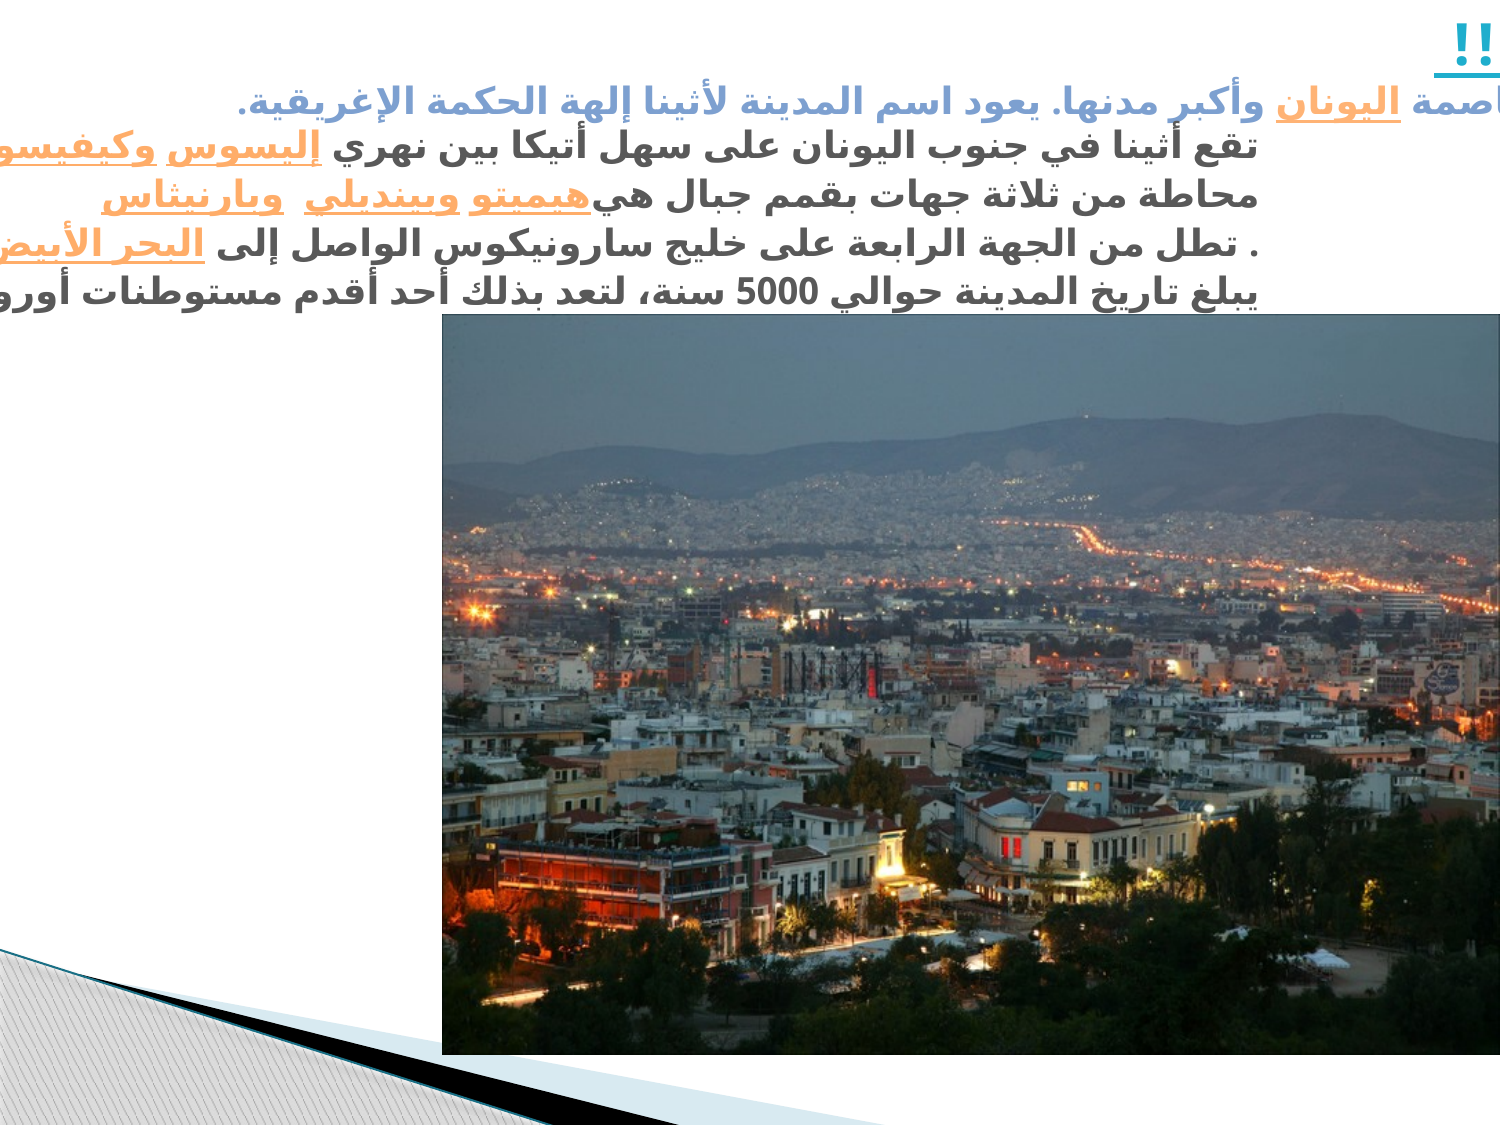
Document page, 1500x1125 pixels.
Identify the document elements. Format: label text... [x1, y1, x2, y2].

picture [442, 314, 1500, 1055]
text_box تقع أثينا في جنوب اليونان على سهل أتيكا بين نهري إليسوس وكيفيسوس، محاطة من ثلاثة جهات بقمم جبال هيهيميتو وبينديلي وبارنيثاس . تطل من الجهة الرابعة على خليج سارونيكوس الواصل إلى البحر الأبيض المتوسط. يبلغ تاريخ المدينة حوالي 5000 سنة، لتعد بذلك أحد أقدم مستوطنات أوروبا. [0, 113, 1275, 410]
text_box اثينا .. !! عاصمة اليونان وأكبر مدنها. يعود اسم المدينة لأثينا إلهة الحكمة الإغريقية. [212, 0, 1500, 134]
